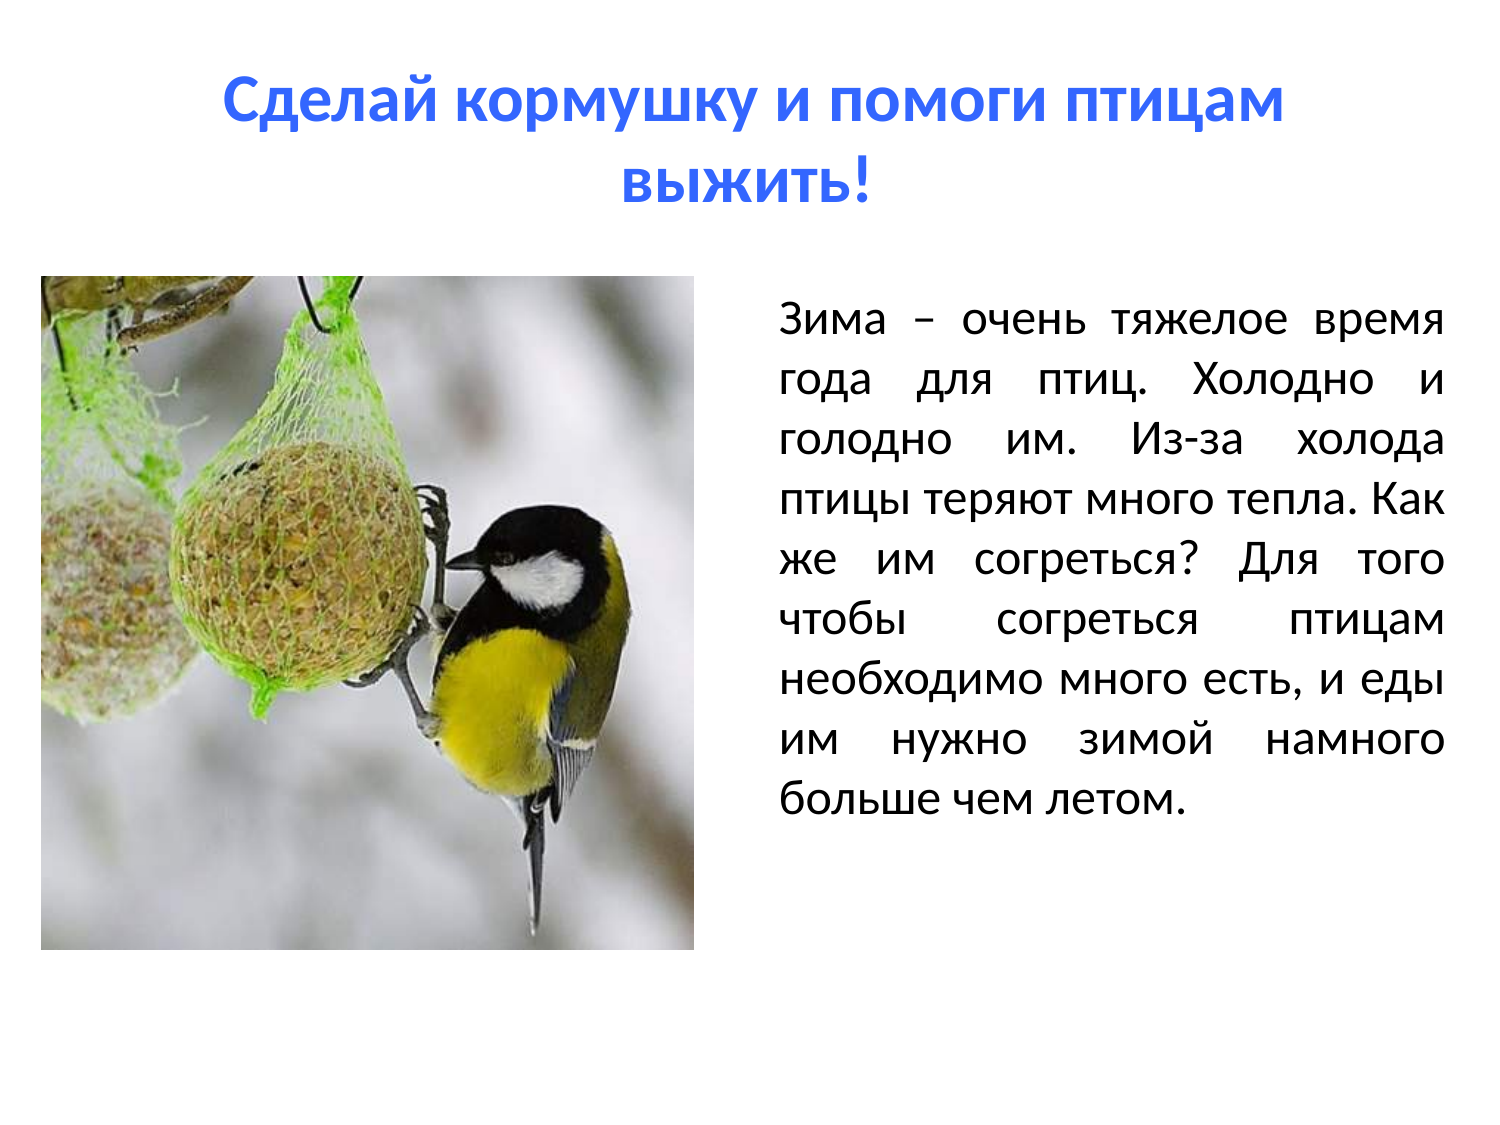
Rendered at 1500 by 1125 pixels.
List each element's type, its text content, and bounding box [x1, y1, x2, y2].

list Зима – очень тяжелое время года для птиц. Холодно и голодно им. Из-за холода птицы теряют много тепла. Как же им согреться? Для того чтобы согреться птицам необходимо много есть, и еды им нужно зимой намного больше чем летом. [763, 276, 1461, 998]
title Сделай кормушку и помоги птицам выжить! [75, 45, 1436, 315]
picture [40, 276, 694, 951]
text_box [102, 42, 1461, 148]
